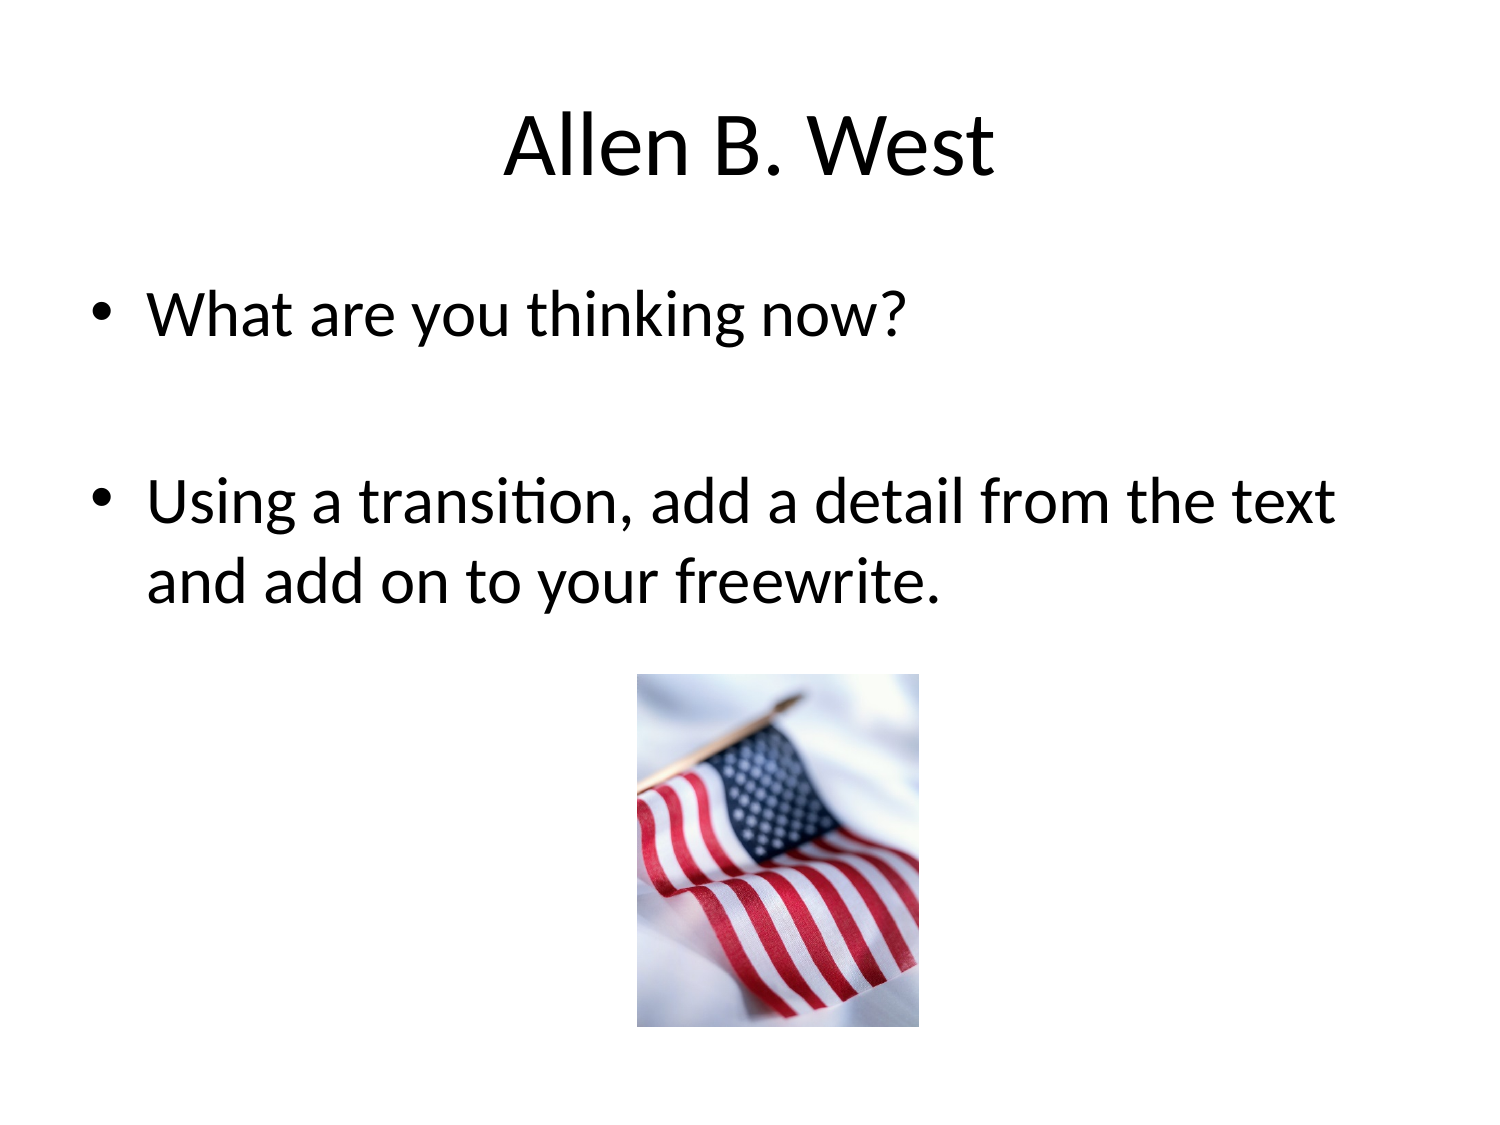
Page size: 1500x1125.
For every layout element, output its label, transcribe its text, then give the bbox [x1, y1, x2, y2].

list What are you thinking now? Using a transition, add a detail from the text and add on to your freewrite. [75, 262, 1425, 1005]
picture [637, 674, 919, 1027]
title Allen B. West [75, 45, 1425, 233]
